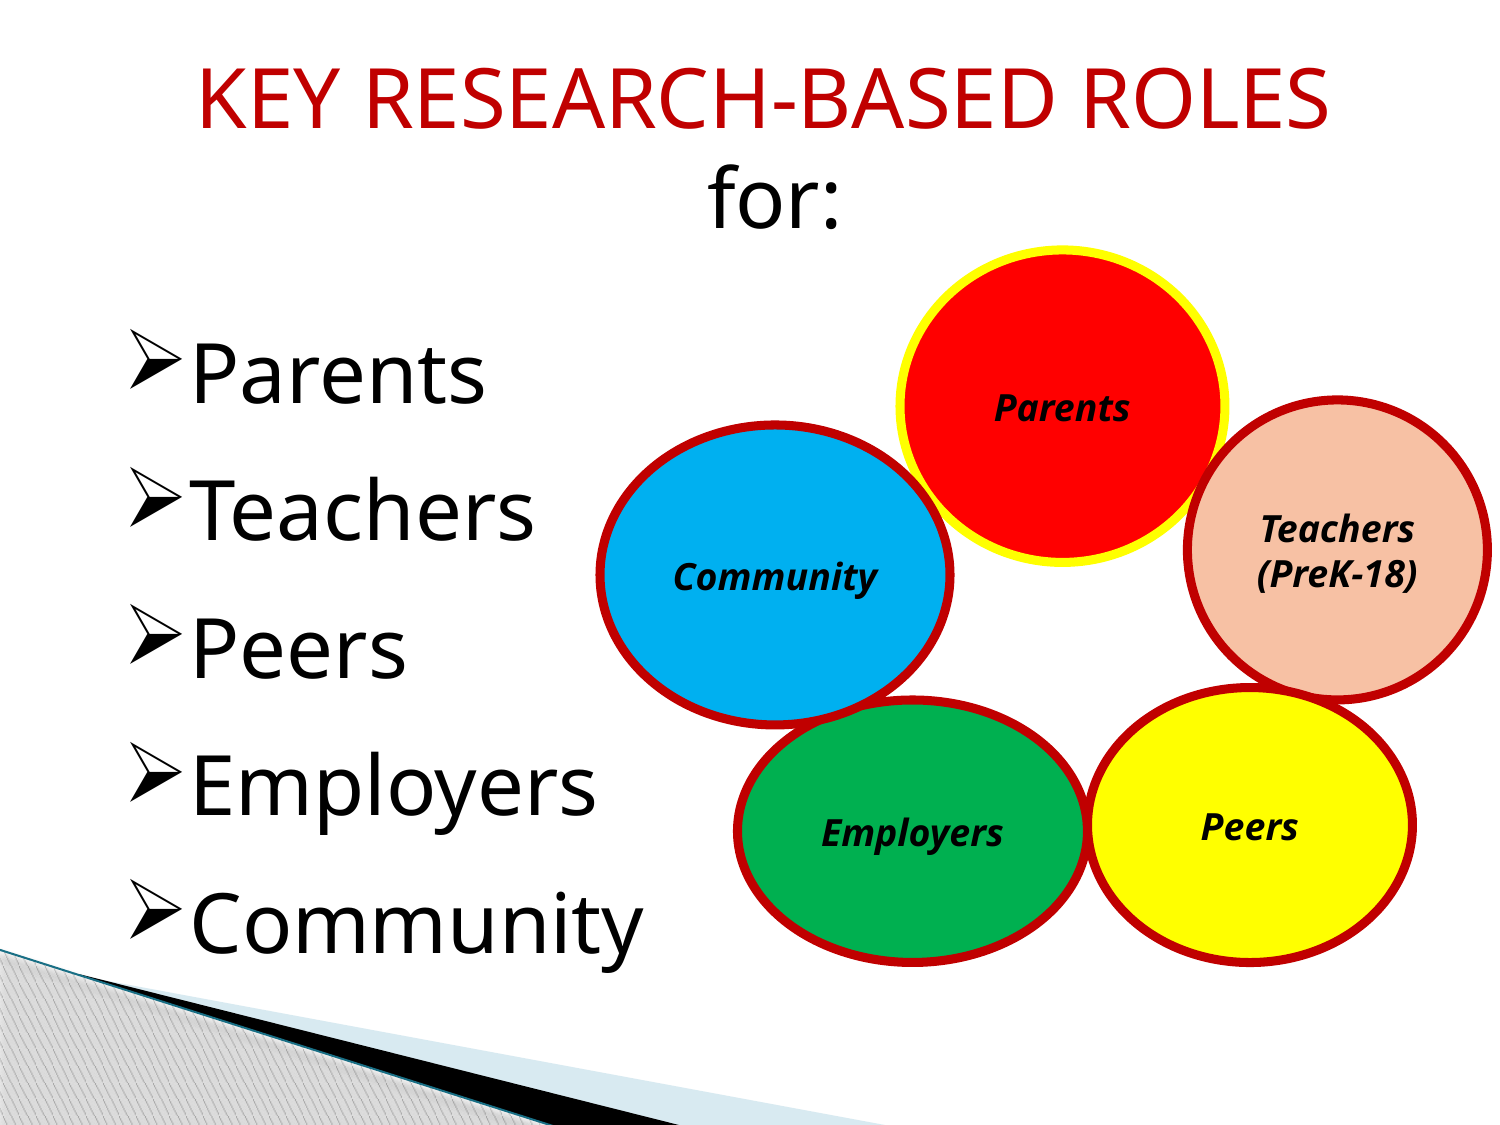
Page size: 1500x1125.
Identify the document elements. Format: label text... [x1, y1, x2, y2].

text_box KEY RESEARCH-BASED ROLES for: [75, 37, 1475, 298]
text_box Teachers (PreK-18) [1182, 395, 1492, 705]
text_box Parents [895, 245, 1230, 567]
text_box Employers [732, 695, 1088, 967]
text_box Community [595, 420, 955, 730]
text_box Parents Teachers Peers Employers Community [108, 298, 660, 978]
text_box Peers [1082, 683, 1417, 968]
